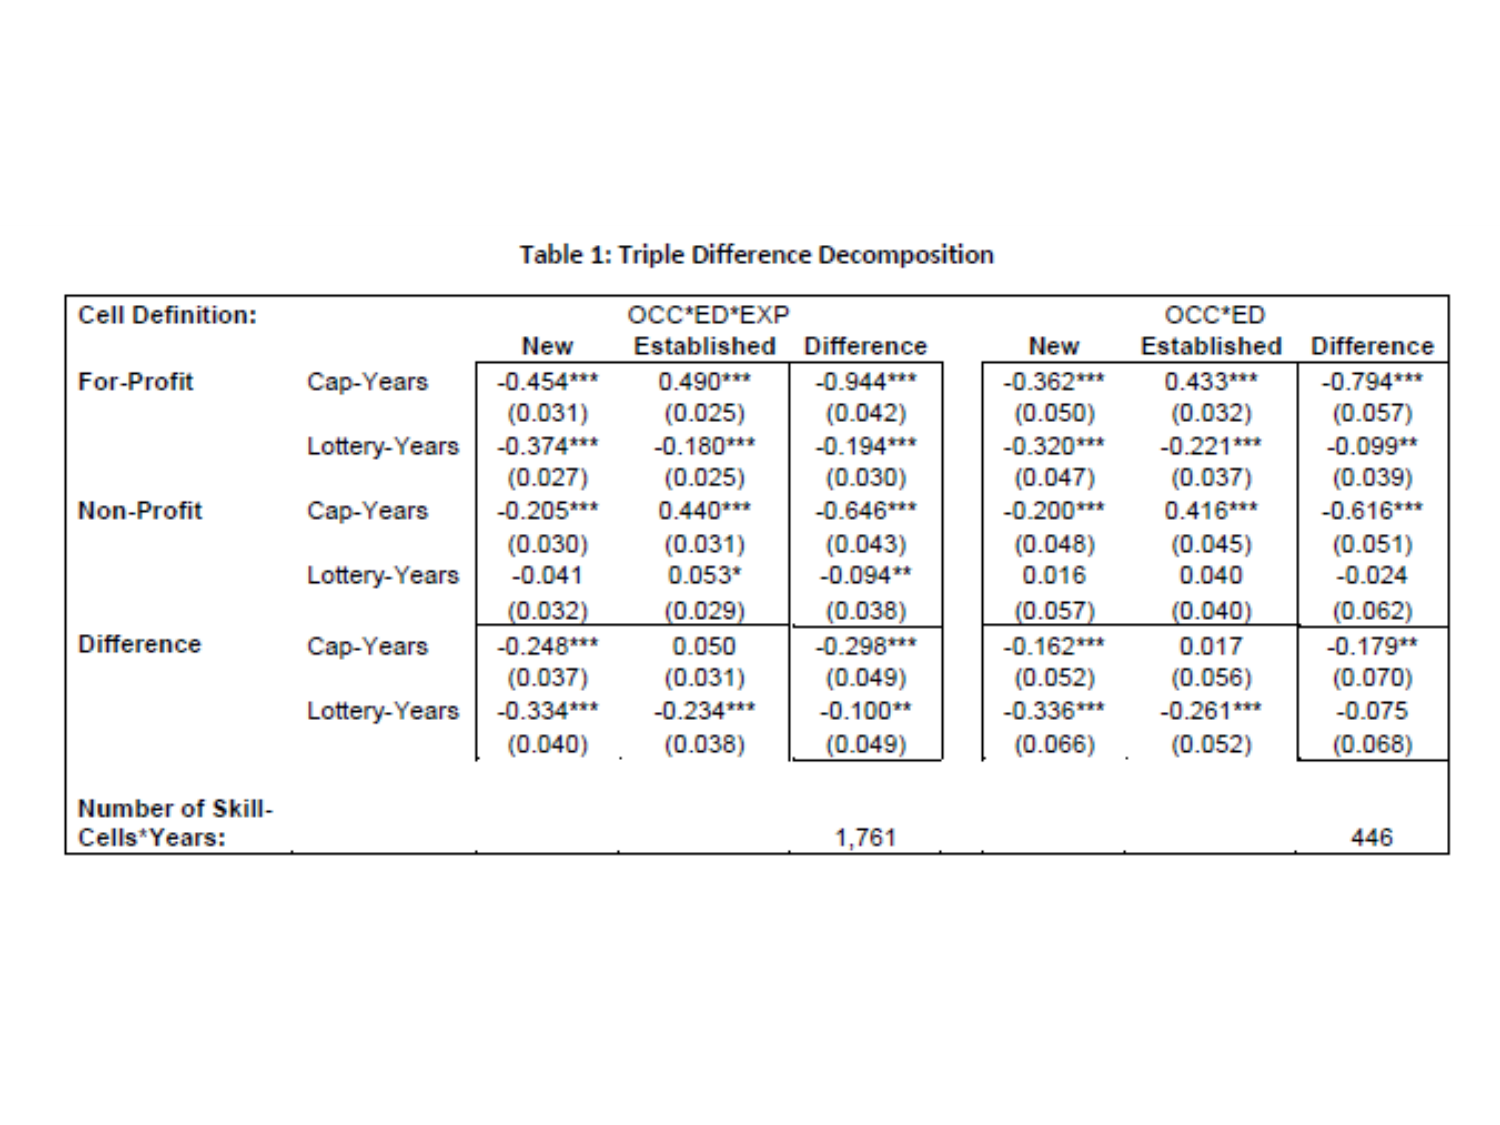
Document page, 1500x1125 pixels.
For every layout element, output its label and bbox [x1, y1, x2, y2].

picture [0, 224, 1500, 901]
